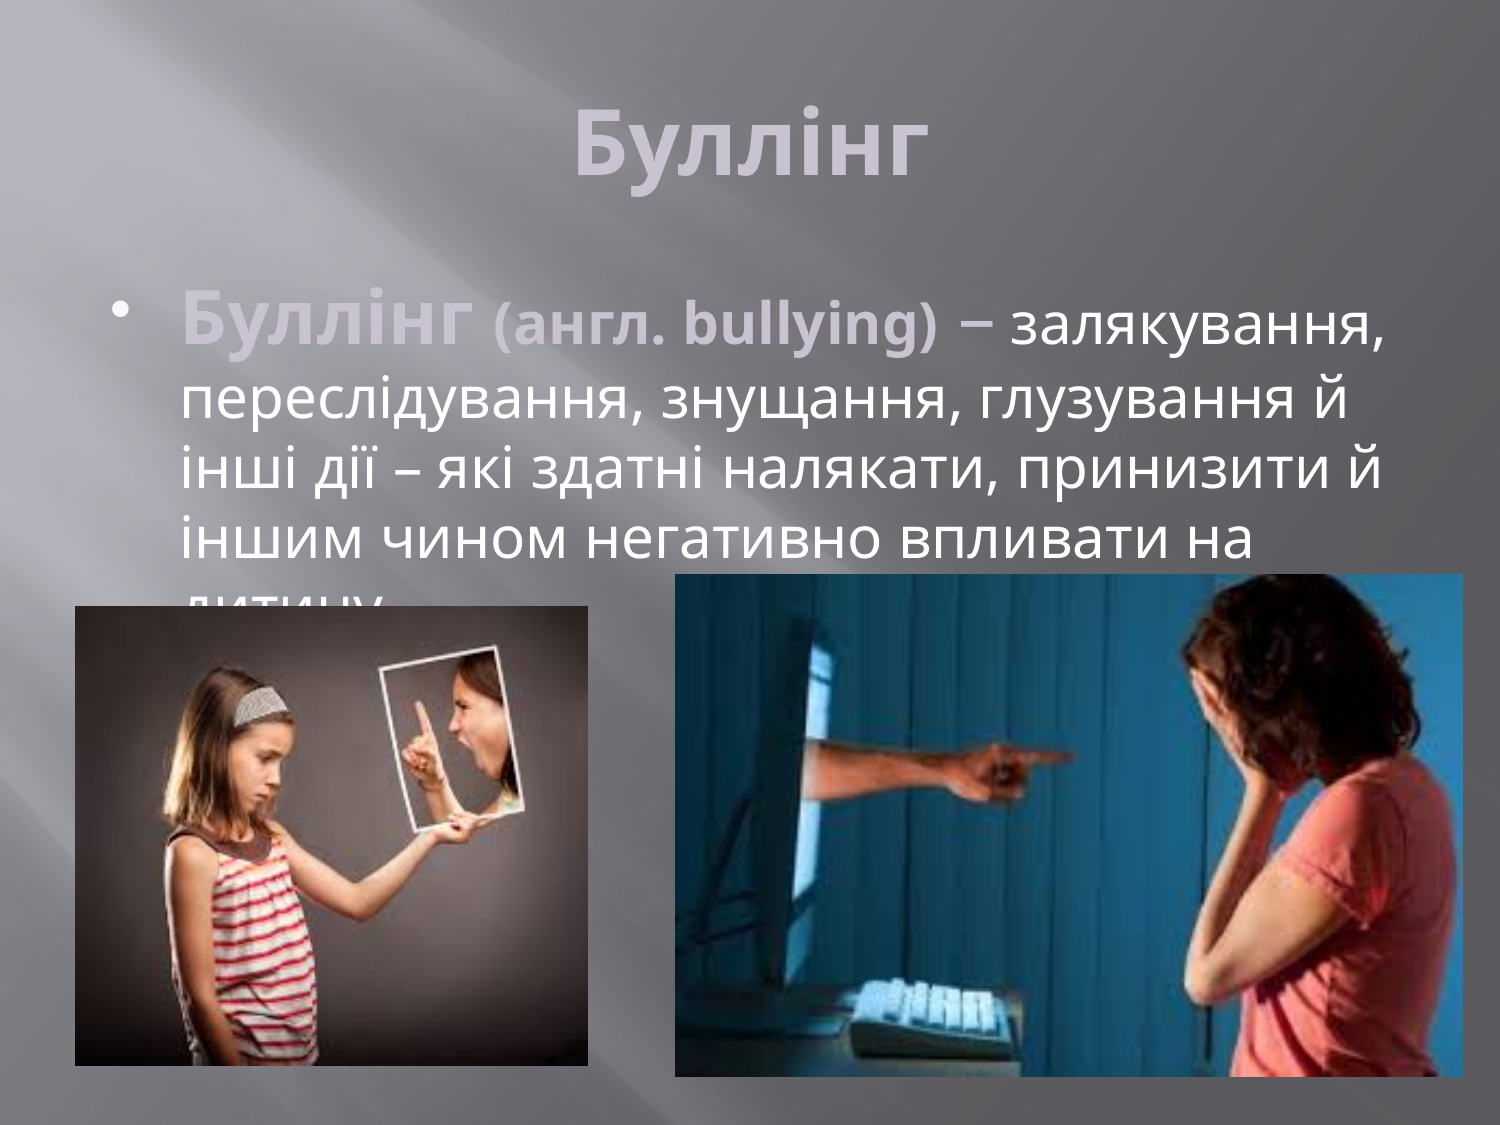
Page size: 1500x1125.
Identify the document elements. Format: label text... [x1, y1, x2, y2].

picture [74, 606, 588, 1066]
title Буллінг [75, 45, 1425, 233]
list Буллінг (англ. bullying) – залякування, переслідування, знущання, глузування й інші дії – які здатні налякати, принизити й іншим чином негативно впливати на дитину. [75, 262, 1425, 1035]
picture [674, 574, 1463, 1077]
picture [674, 868, 684, 901]
